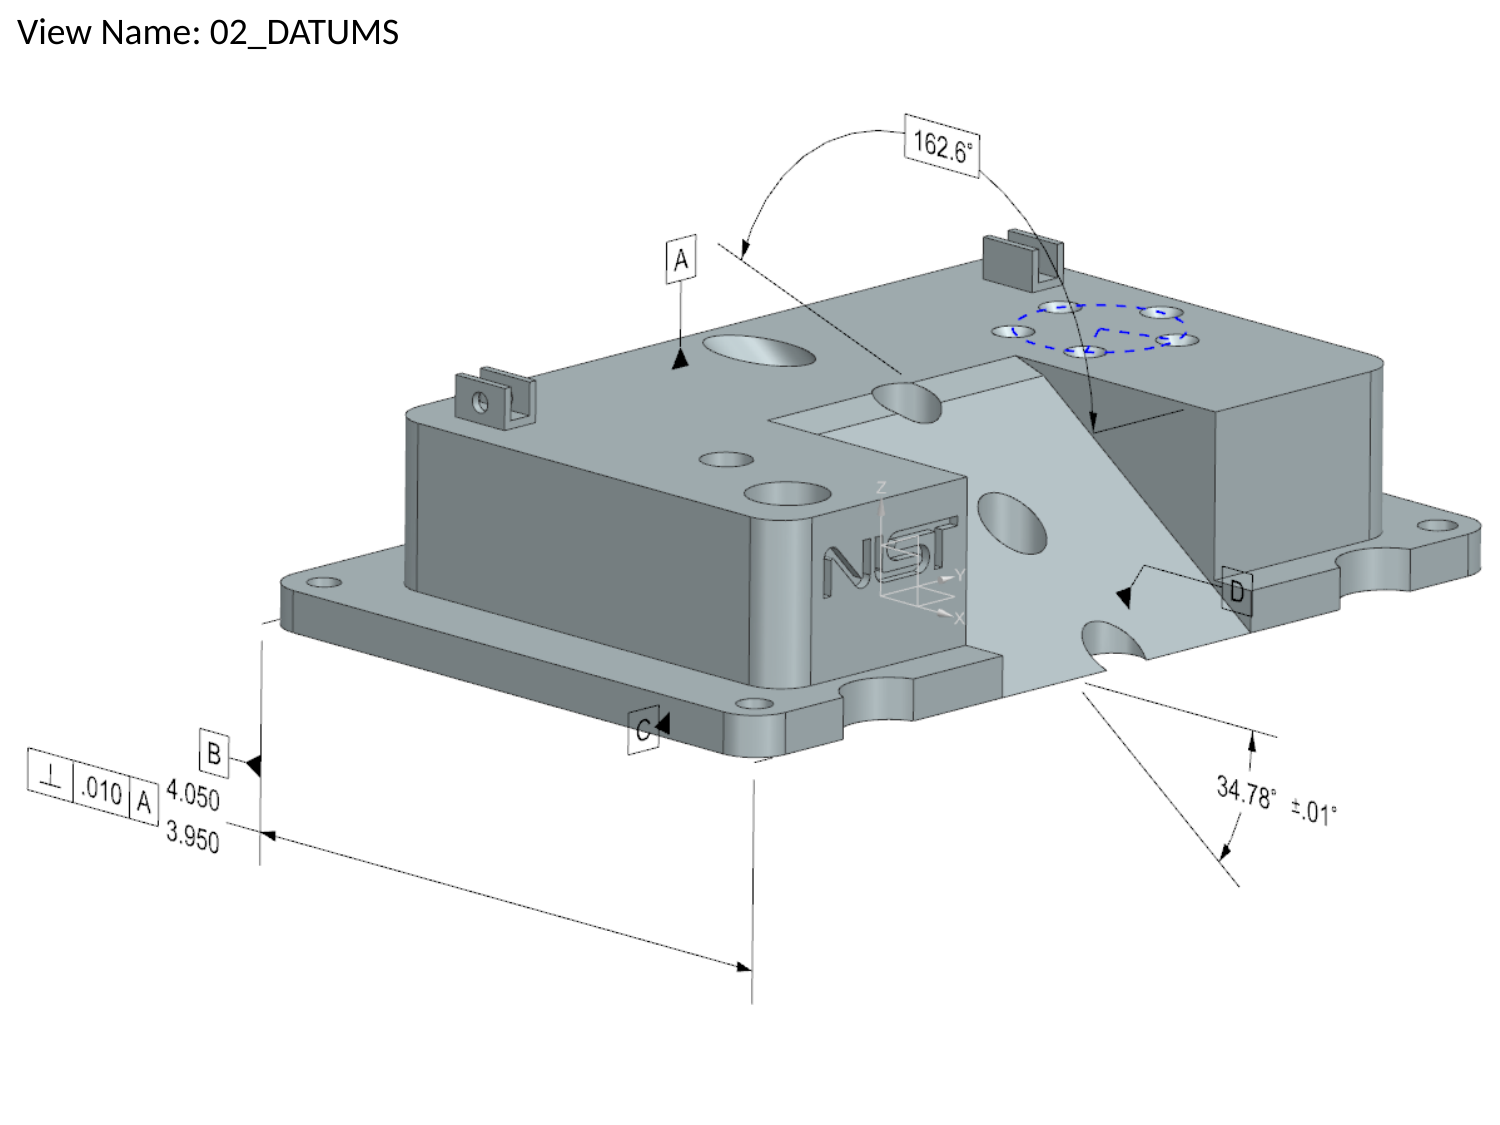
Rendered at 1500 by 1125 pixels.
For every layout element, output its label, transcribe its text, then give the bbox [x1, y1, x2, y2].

text_box View Name: 02_DATUMS [2, 0, 415, 60]
picture [0, 100, 1500, 1025]
